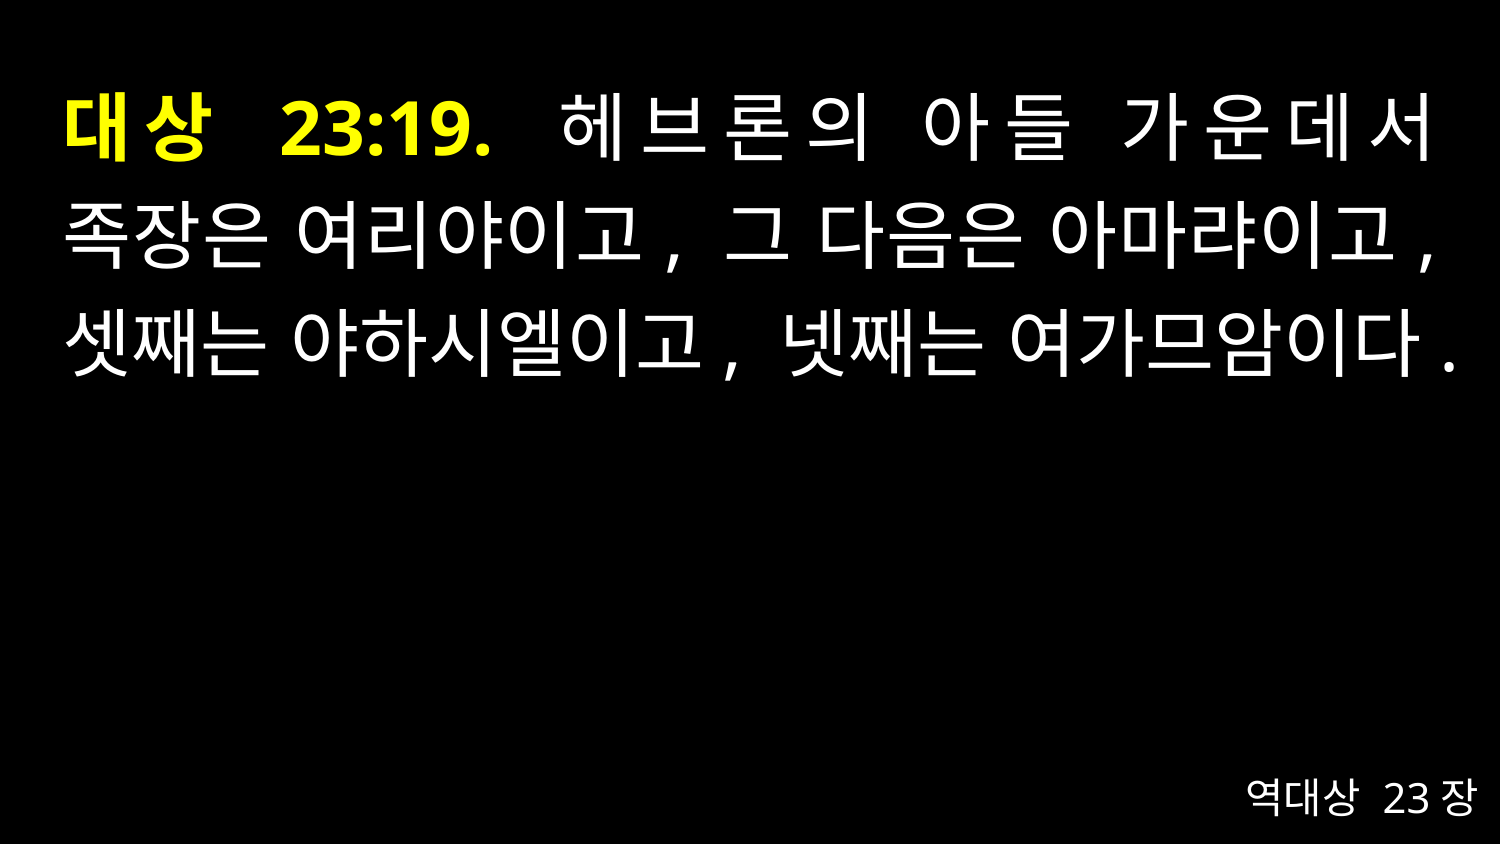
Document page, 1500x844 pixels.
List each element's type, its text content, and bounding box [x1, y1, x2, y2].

subtitle 역대상 23장 [916, 770, 1500, 844]
title 대상 23:19. 헤브론의 아들 가운데서 족장은 여리야이고, 그 다음은 아마랴이고, 셋째는 야하시엘이고, 넷째는 여가므암이다. [0, 0, 1500, 844]
